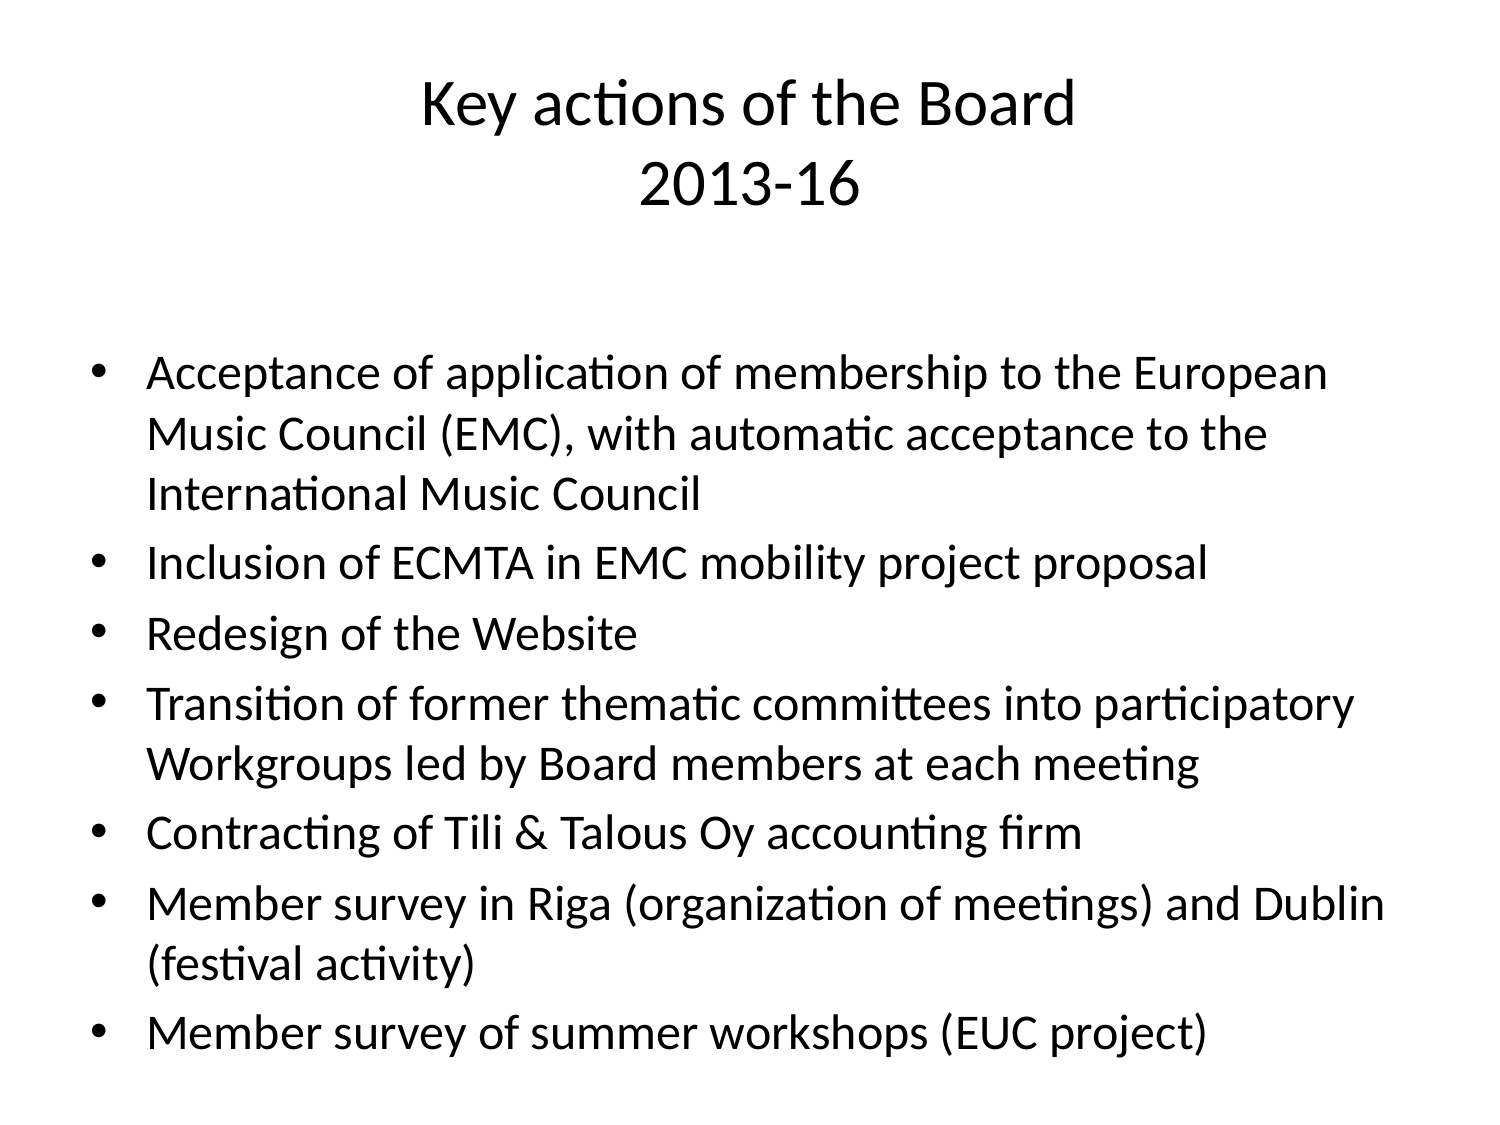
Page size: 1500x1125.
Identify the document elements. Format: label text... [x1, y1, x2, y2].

list Acceptance of application of membership to the European Music Council (EMC), with automatic acceptance to the International Music Council Inclusion of ECMTA in EMC mobility project proposal Redesign of the Website Transition of former thematic committees into participatory Workgroups led by Board members at each meeting Contracting of Tili & Talous Oy accounting firm Member survey in Riga (organization of meetings) and Dublin (festival activity) Member survey of summer workshops (EUC project) [75, 262, 1425, 1081]
title Key actions of the Board 2013-16 [75, 45, 1425, 233]
